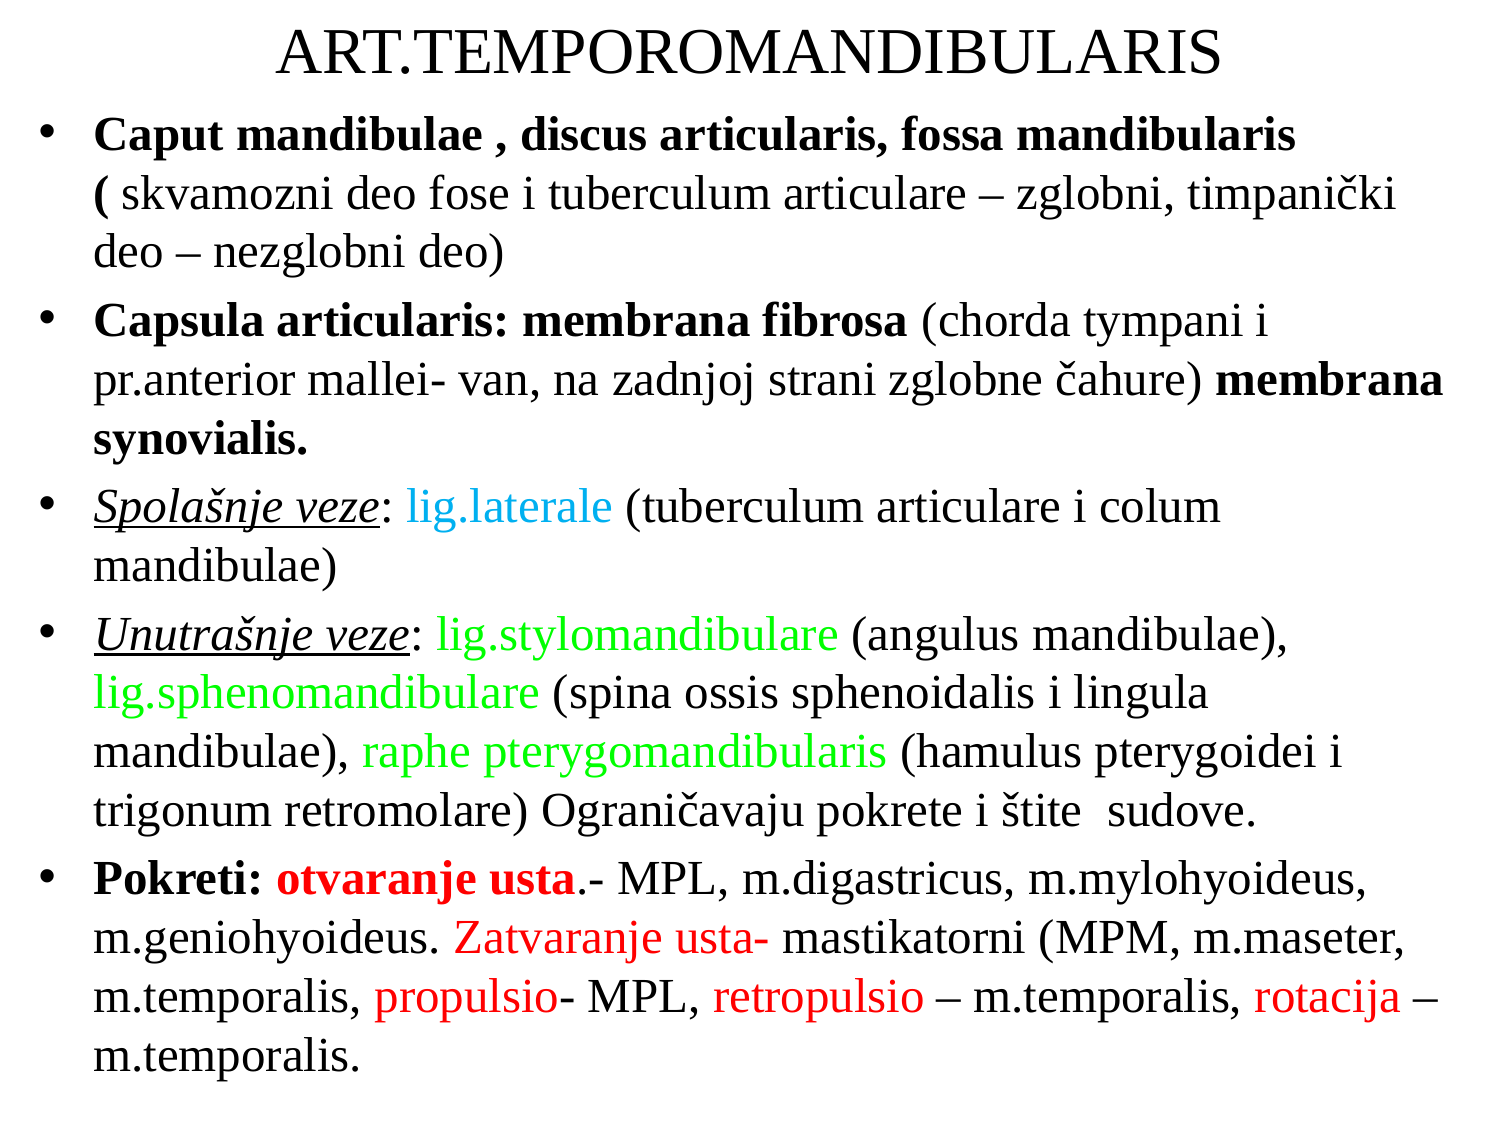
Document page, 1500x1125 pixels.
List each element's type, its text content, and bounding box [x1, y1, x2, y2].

list Caput mandibulae , discus articularis, fossa mandibularis ( skvamozni deo fose i tuberculum articulare – zglobni, timpanički deo – nezglobni deo) Capsula articularis: membrana fibrosa (chorda tympani i pr.anterior mallei- van, na zadnjoj strani zglobne čahure) membrana synovialis. Spolašnje veze: lig.laterale (tuberculum articulare i colum mandibulae) Unutrašnje veze: lig.stylomandibulare (angulus mandibulae), lig.sphenomandibulare (spina ossis sphenoidalis i lingula mandibulae), raphe pterygomandibularis (hamulus pterygoidei i trigonum retromolare) Ograničavaju pokrete i štite sudove. Pokreti: otvaranje usta.- MPL, m.digastricus, m.mylohyoideus, m.geniohyoideus. Zatvaranje usta- mastikatorni (MPM, m.maseter, m.temporalis, propulsio- MPL, retropulsio – m.temporalis, rotacija – m.temporalis. [23, 93, 1465, 1090]
title ART.TEMPOROMANDIBULARIS [75, 0, 1425, 93]
